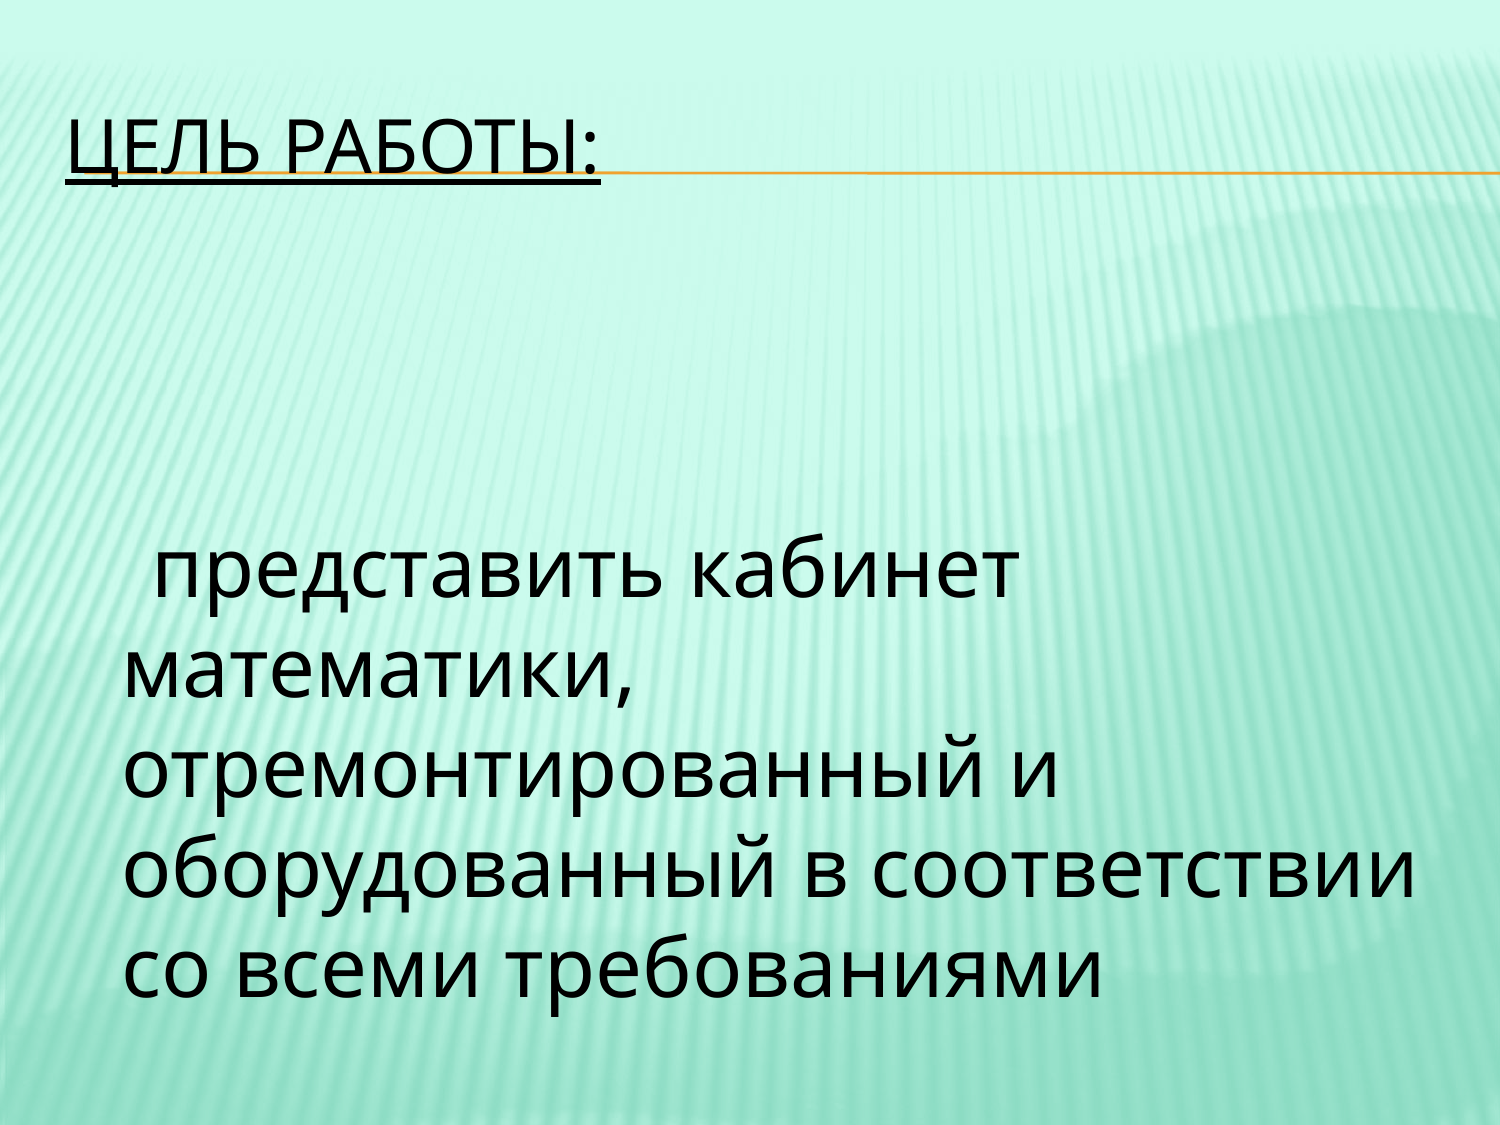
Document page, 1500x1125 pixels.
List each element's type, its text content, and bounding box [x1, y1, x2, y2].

title Цель работы: [50, 75, 1475, 213]
list представить кабинет математики, отремонтированный и оборудованный в соответствии со всеми требованиями [50, 410, 1475, 998]
